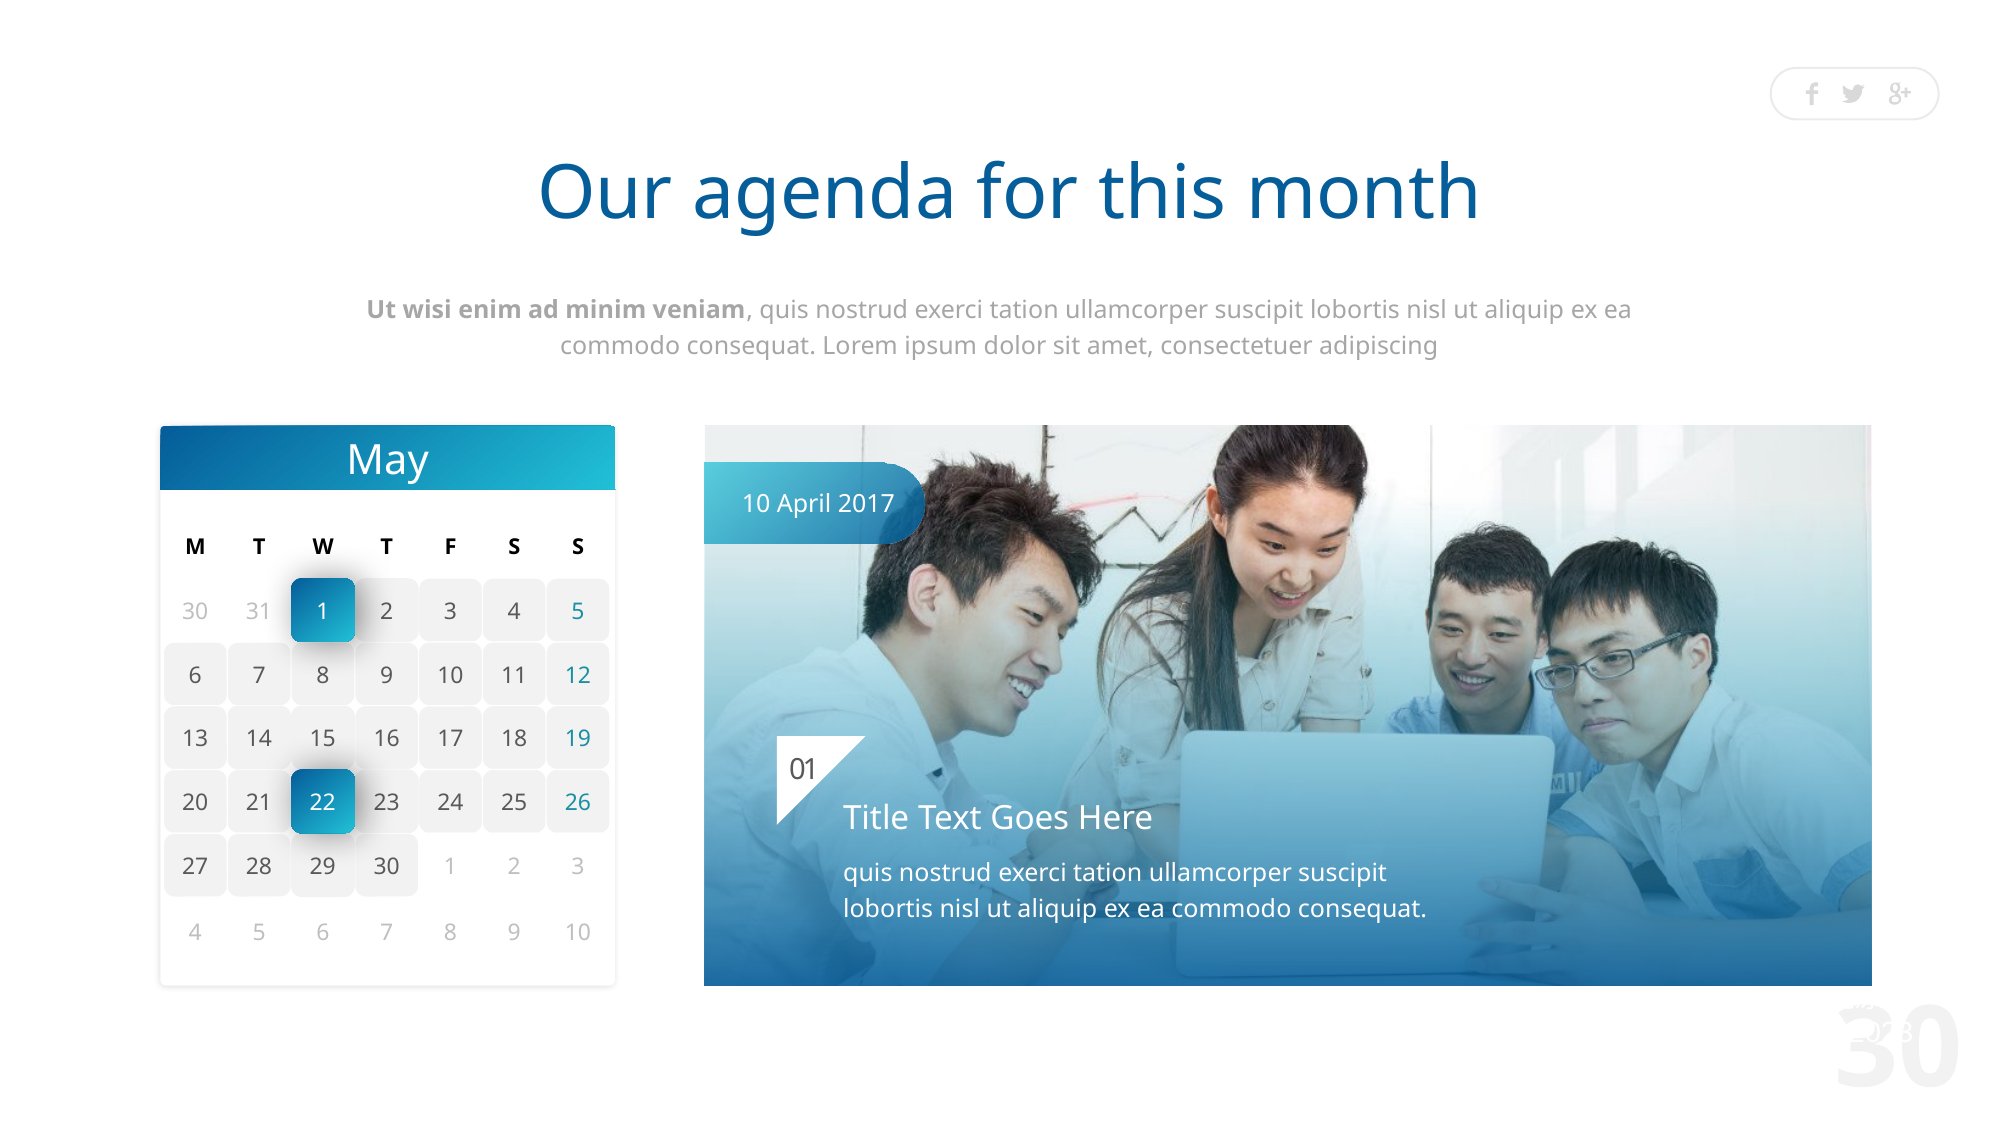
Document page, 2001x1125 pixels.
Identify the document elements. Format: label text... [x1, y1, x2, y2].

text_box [771, 736, 866, 825]
text_box Ut wisi enim ad minim veniam, quis nostrud exerci tation ullamcorper suscipit lobortis nisl ut aliquip ex ea commodo consequat. Lorem ipsum dolor sit amet, consectetuer adipiscing [334, 280, 1666, 367]
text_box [160, 425, 615, 986]
picture [704, 425, 1872, 986]
text_box Our agenda for this month [428, 136, 1591, 241]
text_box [704, 462, 924, 544]
